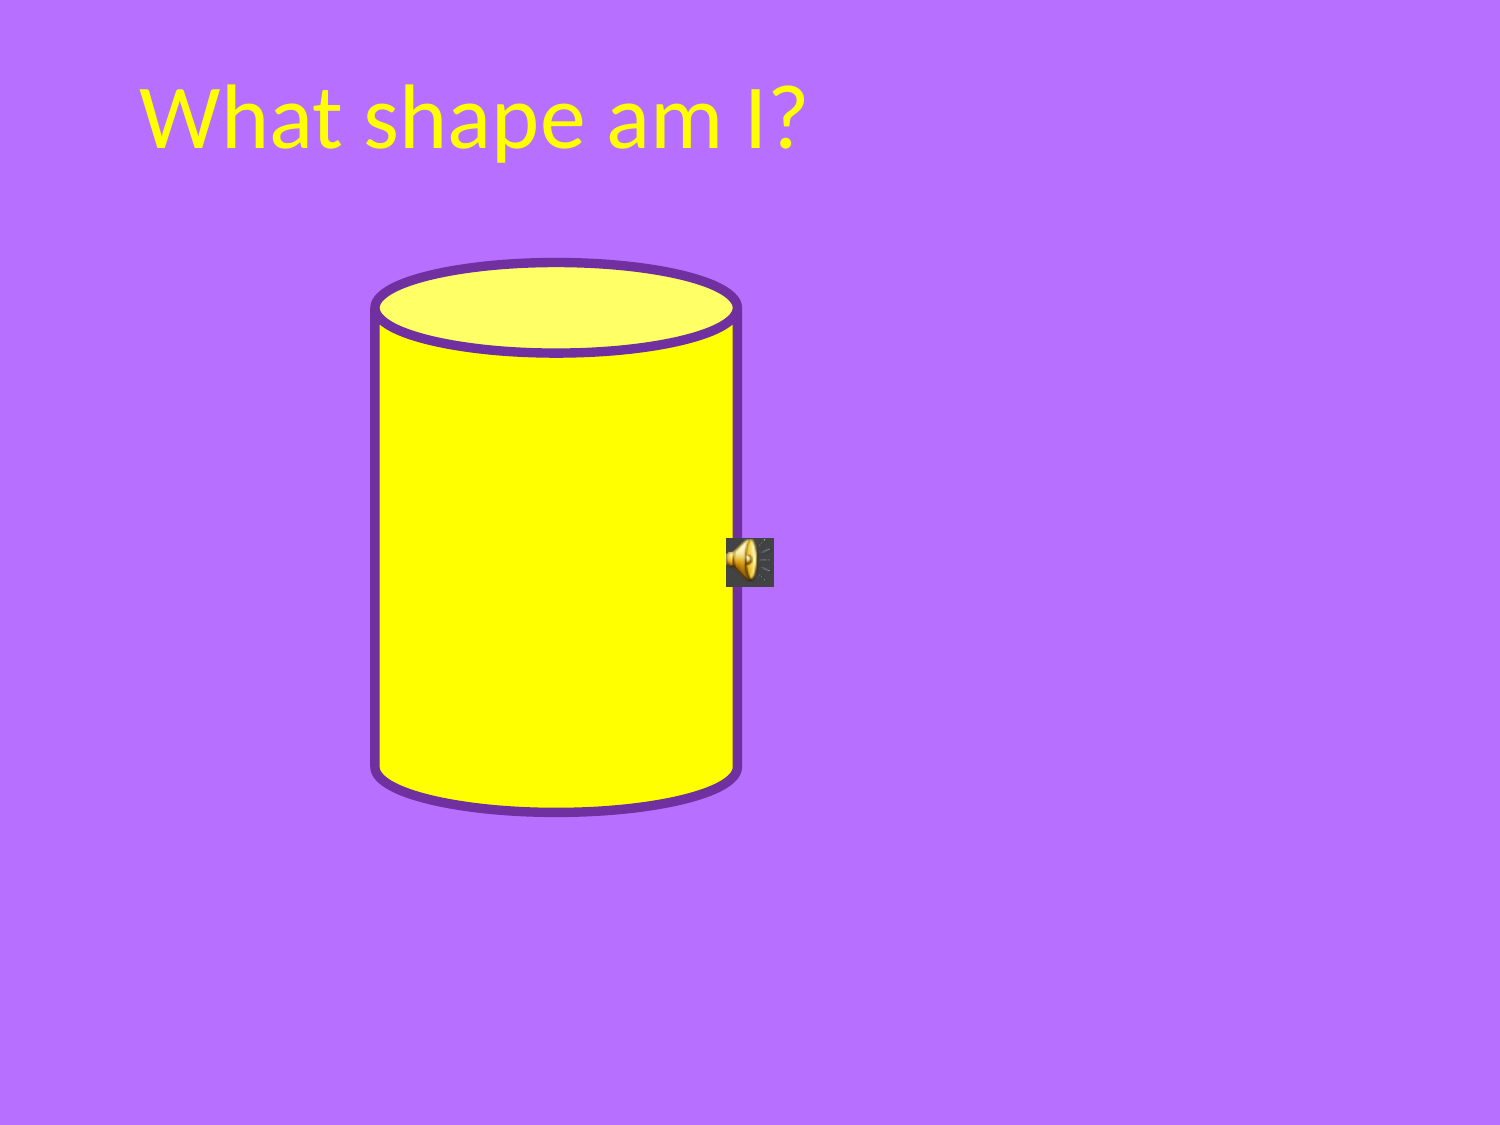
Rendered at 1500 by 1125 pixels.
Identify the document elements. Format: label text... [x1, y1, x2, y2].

text_box [372, 260, 740, 815]
picture [724, 537, 776, 588]
text_box What shape am I? [124, 49, 1113, 175]
